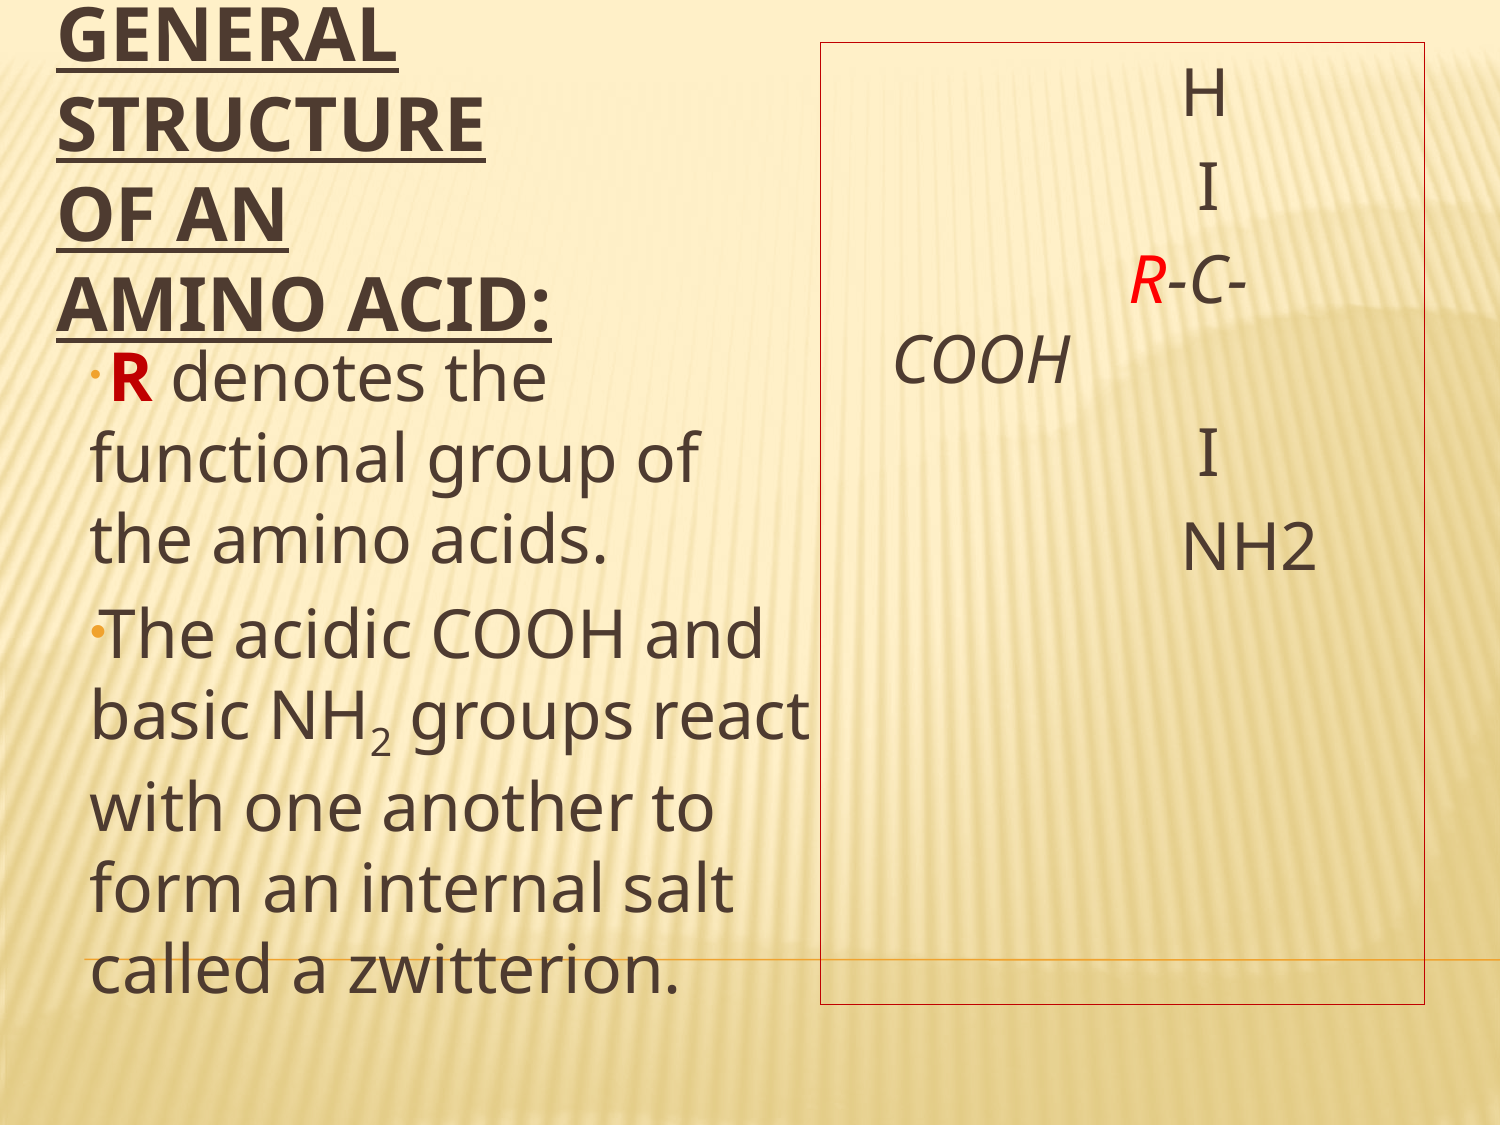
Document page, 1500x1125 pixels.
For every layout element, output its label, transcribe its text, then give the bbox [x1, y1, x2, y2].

title General structure of an amino acid: [41, 30, 569, 303]
list R denotes the functional group of the amino acids. The acidic COOH and basic NH2 groups react with one another to form an internal salt called a zwitterion. [75, 326, 833, 1094]
list H I R-C-COOH I NH2 [820, 42, 1425, 1005]
